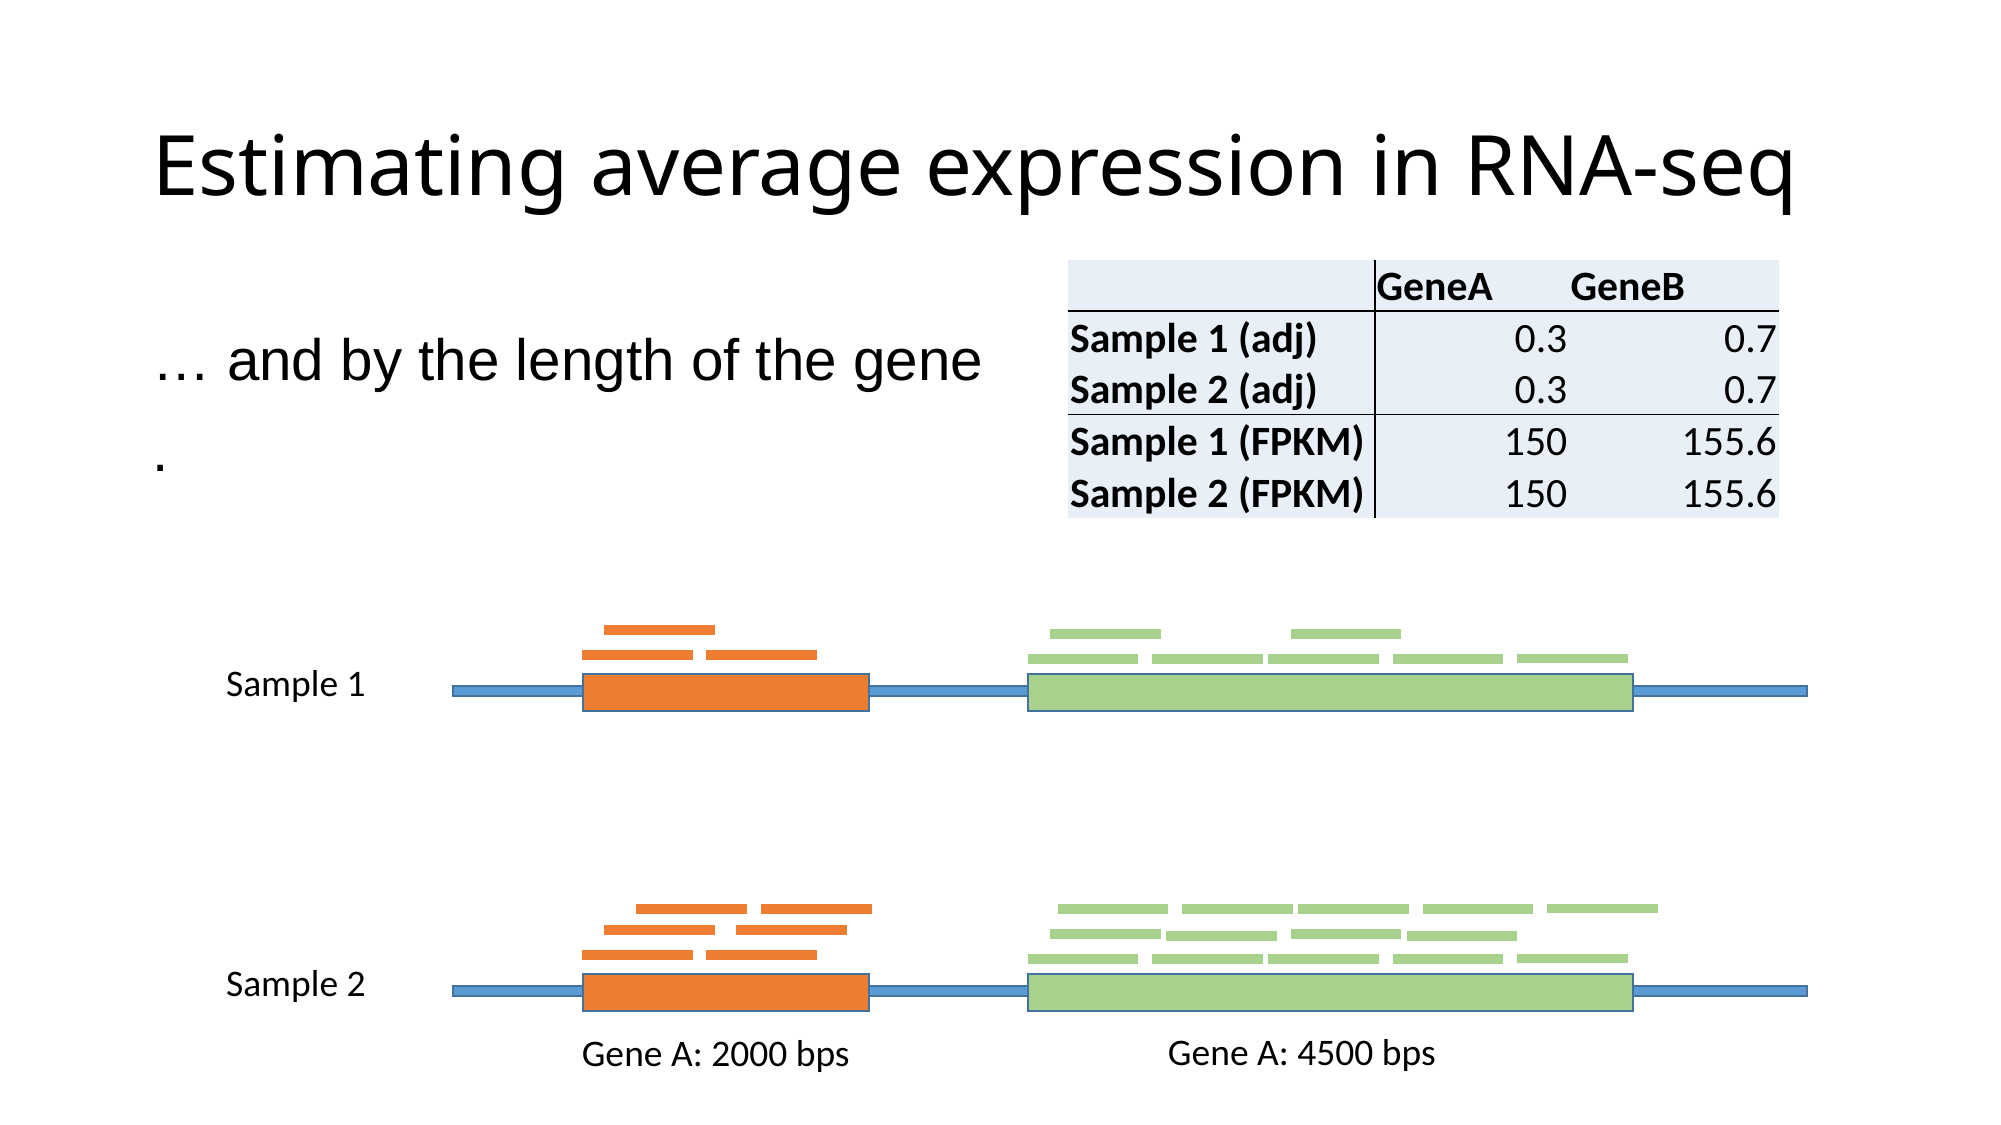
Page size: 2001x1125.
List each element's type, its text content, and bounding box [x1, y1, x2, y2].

text_box [1423, 904, 1533, 914]
text_box [1152, 654, 1263, 664]
table_header GeneA [1376, 260, 1569, 310]
text_box Gene A: 4500 bps [1153, 1020, 1457, 1080]
text_box [870, 985, 1027, 997]
text_box [706, 650, 817, 660]
text_box [604, 625, 715, 635]
text_box [1028, 954, 1138, 964]
text_box [1058, 904, 1168, 914]
table_cell Sample 2 (FPKM) [1068, 466, 1374, 518]
text_box [1050, 929, 1161, 939]
table_cell 0.7 [1569, 363, 1779, 414]
table_cell 150 [1376, 415, 1569, 466]
text_box [1268, 954, 1379, 964]
text_box [1027, 973, 1634, 1012]
text_box Gene A: 2000 bps [567, 1021, 871, 1082]
text_box [582, 673, 870, 712]
text_box [1517, 654, 1628, 663]
text_box [582, 650, 693, 660]
text_box [1166, 931, 1277, 941]
text_box [452, 685, 582, 697]
table_cell 0.3 [1376, 312, 1569, 363]
text_box [604, 925, 715, 935]
table_cell Sample 2 (adj) [1068, 363, 1374, 414]
text_box [1634, 685, 1808, 697]
table_cell 155.6 [1569, 466, 1779, 518]
table_cell Sample 1 (adj) [1068, 312, 1374, 363]
table_header GeneB [1569, 260, 1779, 310]
text_box [1517, 954, 1628, 963]
text_box [1291, 929, 1401, 939]
text_box [1547, 904, 1658, 913]
table_cell 0.3 [1376, 363, 1569, 414]
text_box [1407, 931, 1517, 941]
text_box [1028, 654, 1138, 664]
text_box [1393, 654, 1503, 664]
text_box [870, 685, 1027, 697]
title Estimating average expression in RNA-seq [137, 59, 1863, 278]
table_cell Sample 1 (FPKM) [1068, 415, 1374, 466]
table_header [1068, 260, 1374, 310]
text_box [1182, 904, 1293, 914]
table_cell 150 [1376, 466, 1569, 518]
text_box [736, 925, 847, 935]
text_box [582, 973, 870, 1012]
text_box [761, 904, 872, 914]
text_box [1634, 985, 1808, 997]
table_cell 0.7 [1569, 312, 1779, 363]
text_box [1268, 654, 1379, 664]
text_box [582, 950, 693, 960]
text_box Sample 2 [211, 951, 415, 1012]
text_box [1152, 954, 1263, 964]
text_box Sample 1 [211, 651, 415, 712]
table_cell 155.6 [1569, 415, 1779, 466]
text_box [452, 985, 582, 997]
text_box [706, 950, 817, 960]
text_box [1050, 629, 1161, 639]
text_box [1393, 954, 1503, 964]
text_box [1027, 673, 1634, 712]
text_box [1291, 629, 1401, 639]
text_box [1298, 904, 1409, 914]
text_box [636, 904, 747, 914]
